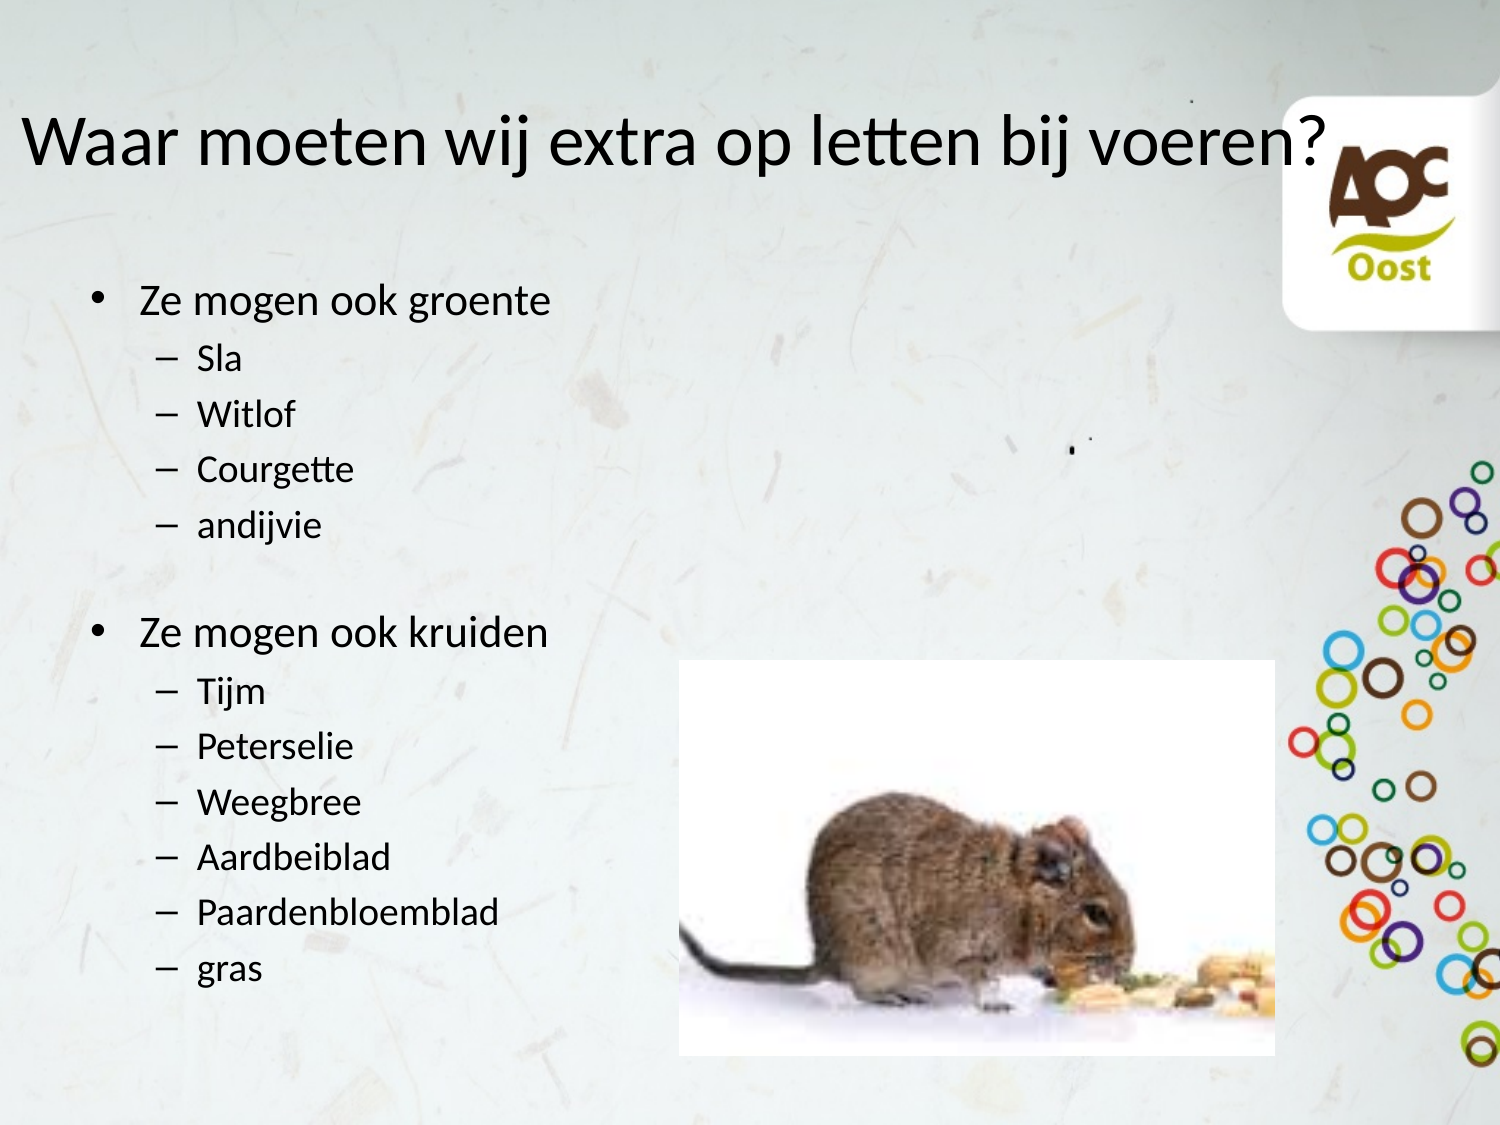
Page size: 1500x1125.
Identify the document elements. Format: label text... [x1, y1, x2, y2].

picture [0, 0, 1500, 1125]
list Ze mogen ook groente Sla Witlof Courgette andijvie Ze mogen ook kruiden Tijm Peterselie Weegbree Aardbeiblad Paardenbloemblad gras [75, 262, 1425, 1005]
title Waar moeten wij extra op letten bij voeren? [1, 42, 1352, 231]
